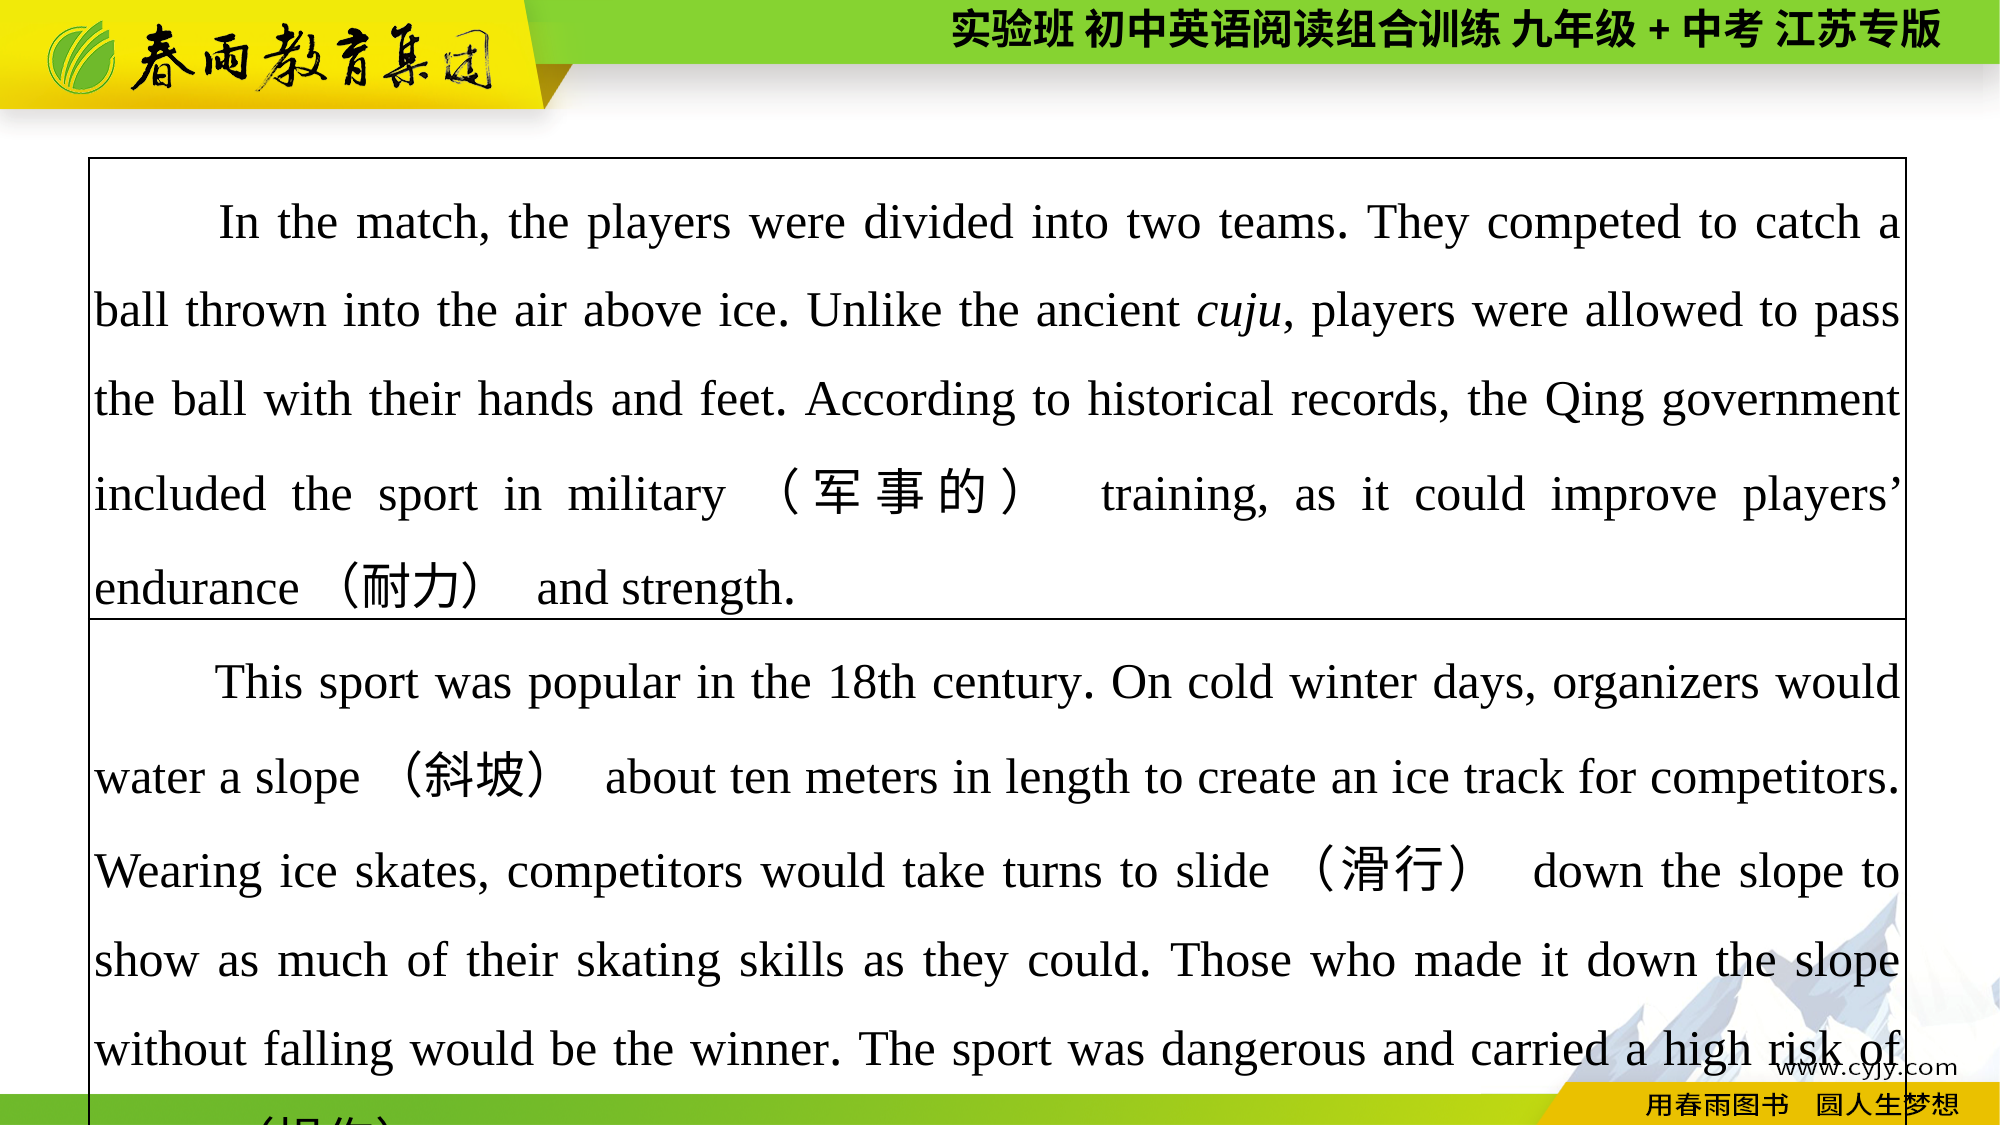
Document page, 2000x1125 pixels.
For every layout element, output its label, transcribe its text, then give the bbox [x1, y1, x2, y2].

picture [0, 0, 2000, 1125]
table_header In the match, the players were divided into two teams. They competed to catch a ball thrown into the air above ice. Unlike the ancient cuju, players were allowed to pass the ball with their hands and feet. According to historical records, the Qing government included the sport in military（军事的） training, as it could improve players’ endurance（耐力） and strength. [90, 159, 1905, 618]
table_cell This sport was popular in the 18th century. On cold winter days, organizers would water a slope（斜坡） about ten meters in length to create an ice track for competitors. Wearing ice skates, competitors would take turns to slide（滑行） down the slope to show as much of their skating skills as they could. Those who made it down the slope without falling would be the winner. The sport was dangerous and carried a high risk of injury（损伤）. [90, 620, 1905, 1125]
